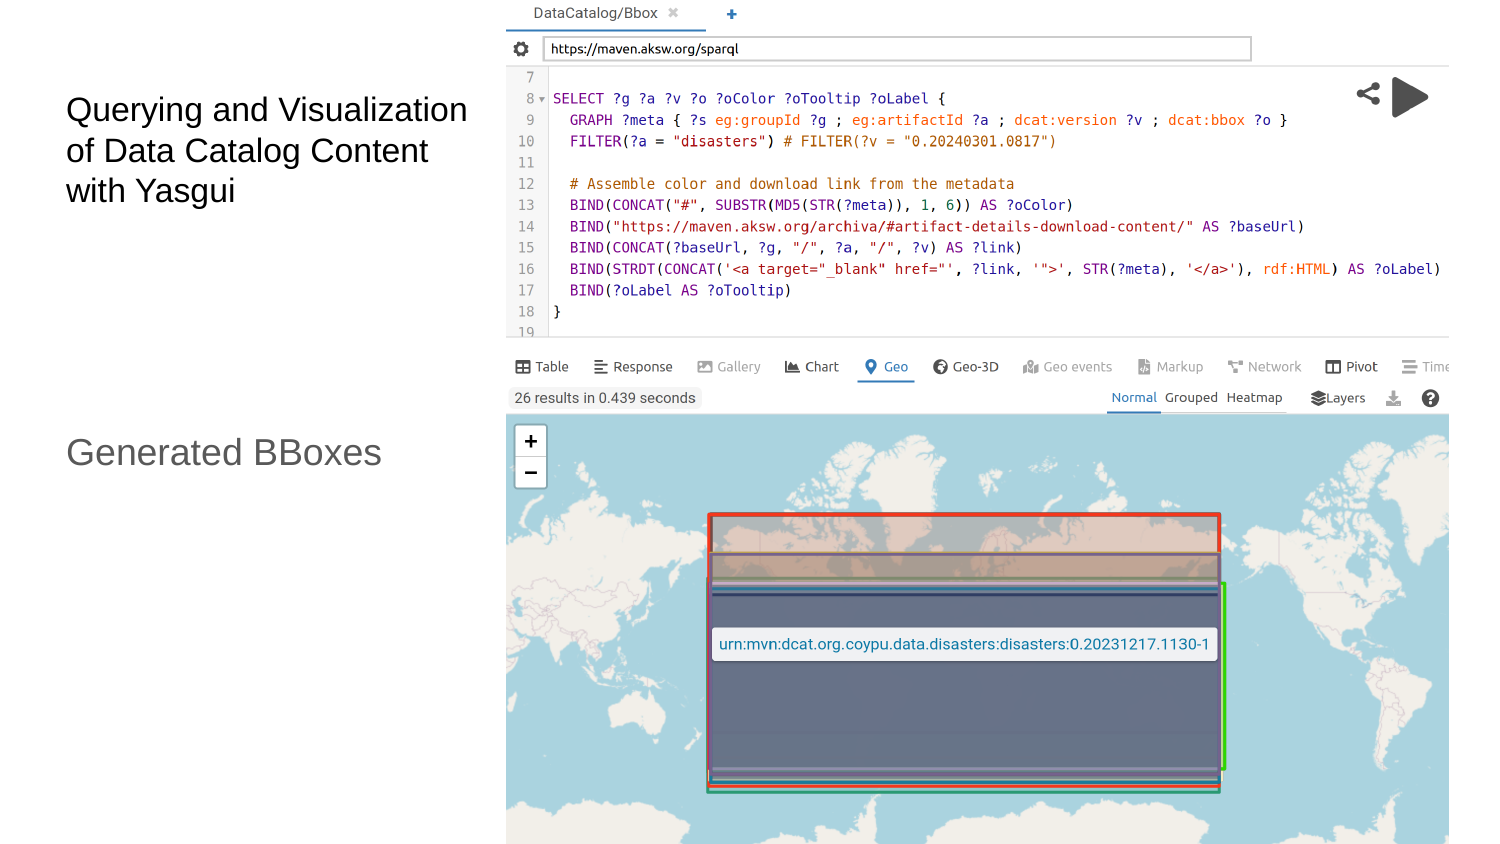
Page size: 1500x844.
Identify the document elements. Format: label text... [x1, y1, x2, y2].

list Generated BBoxes [51, 413, 489, 750]
title Querying and Visualization of Data Catalog Content with Yasgui [51, 72, 498, 366]
picture [506, 0, 1450, 844]
